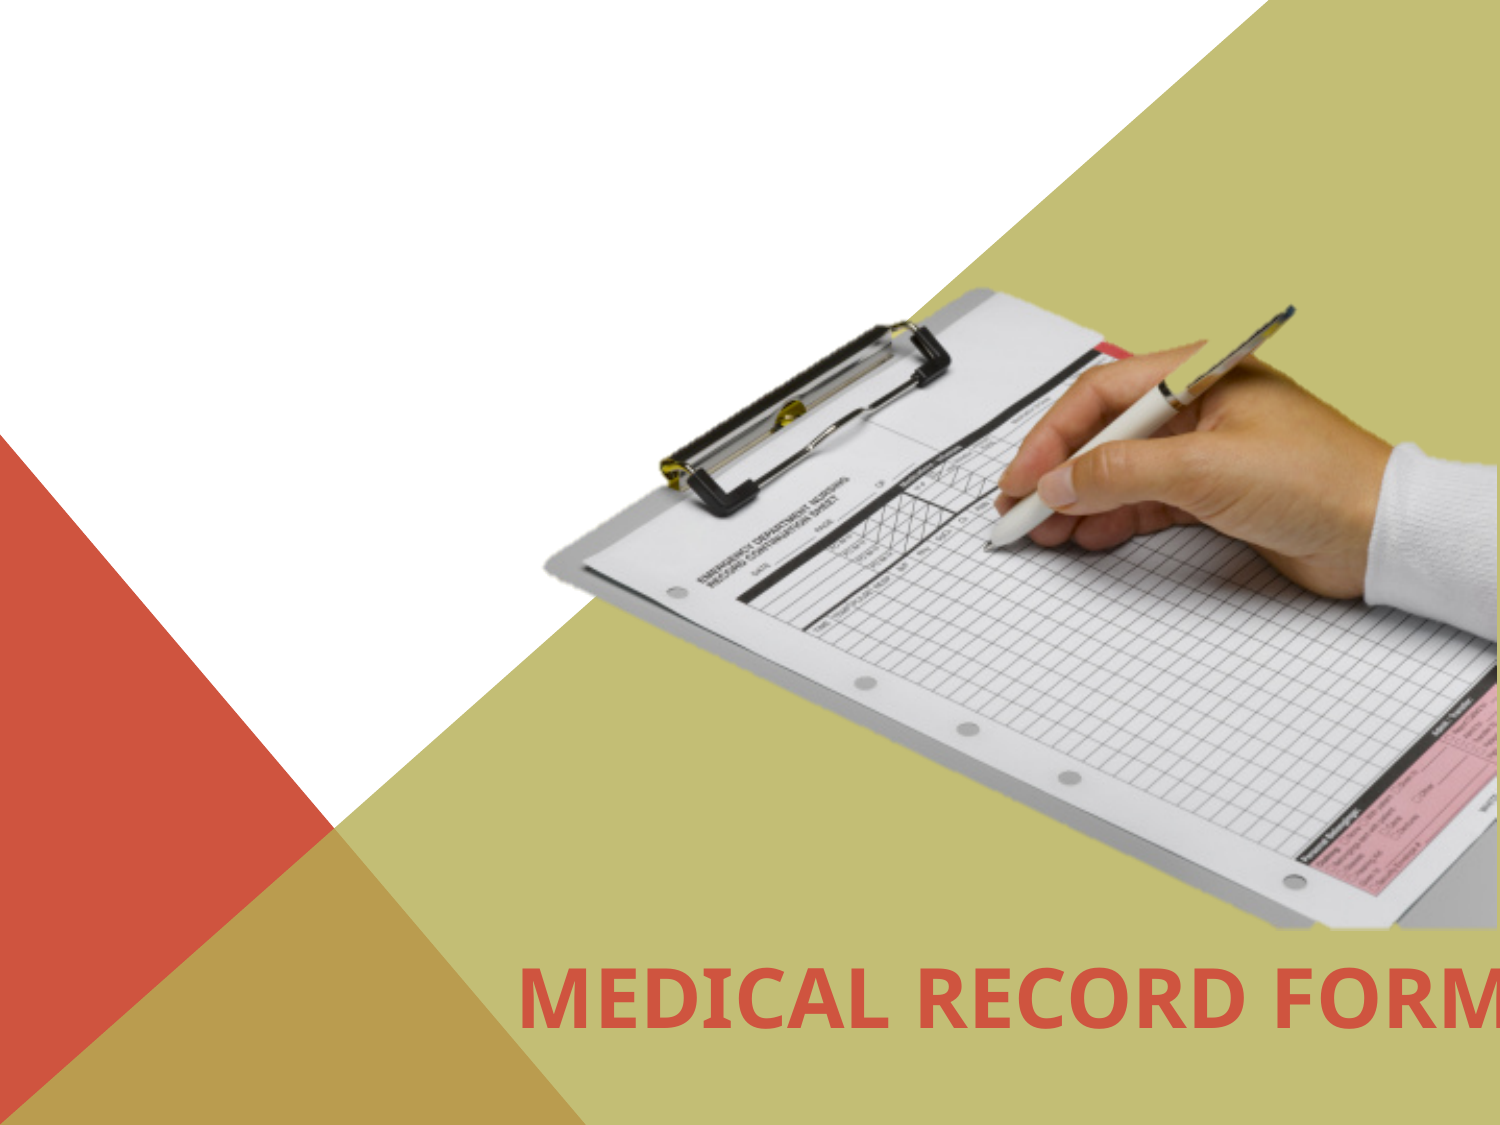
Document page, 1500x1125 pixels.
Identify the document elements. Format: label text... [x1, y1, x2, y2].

picture [498, 184, 1497, 931]
title Medical Record Form [408, 805, 1500, 1047]
